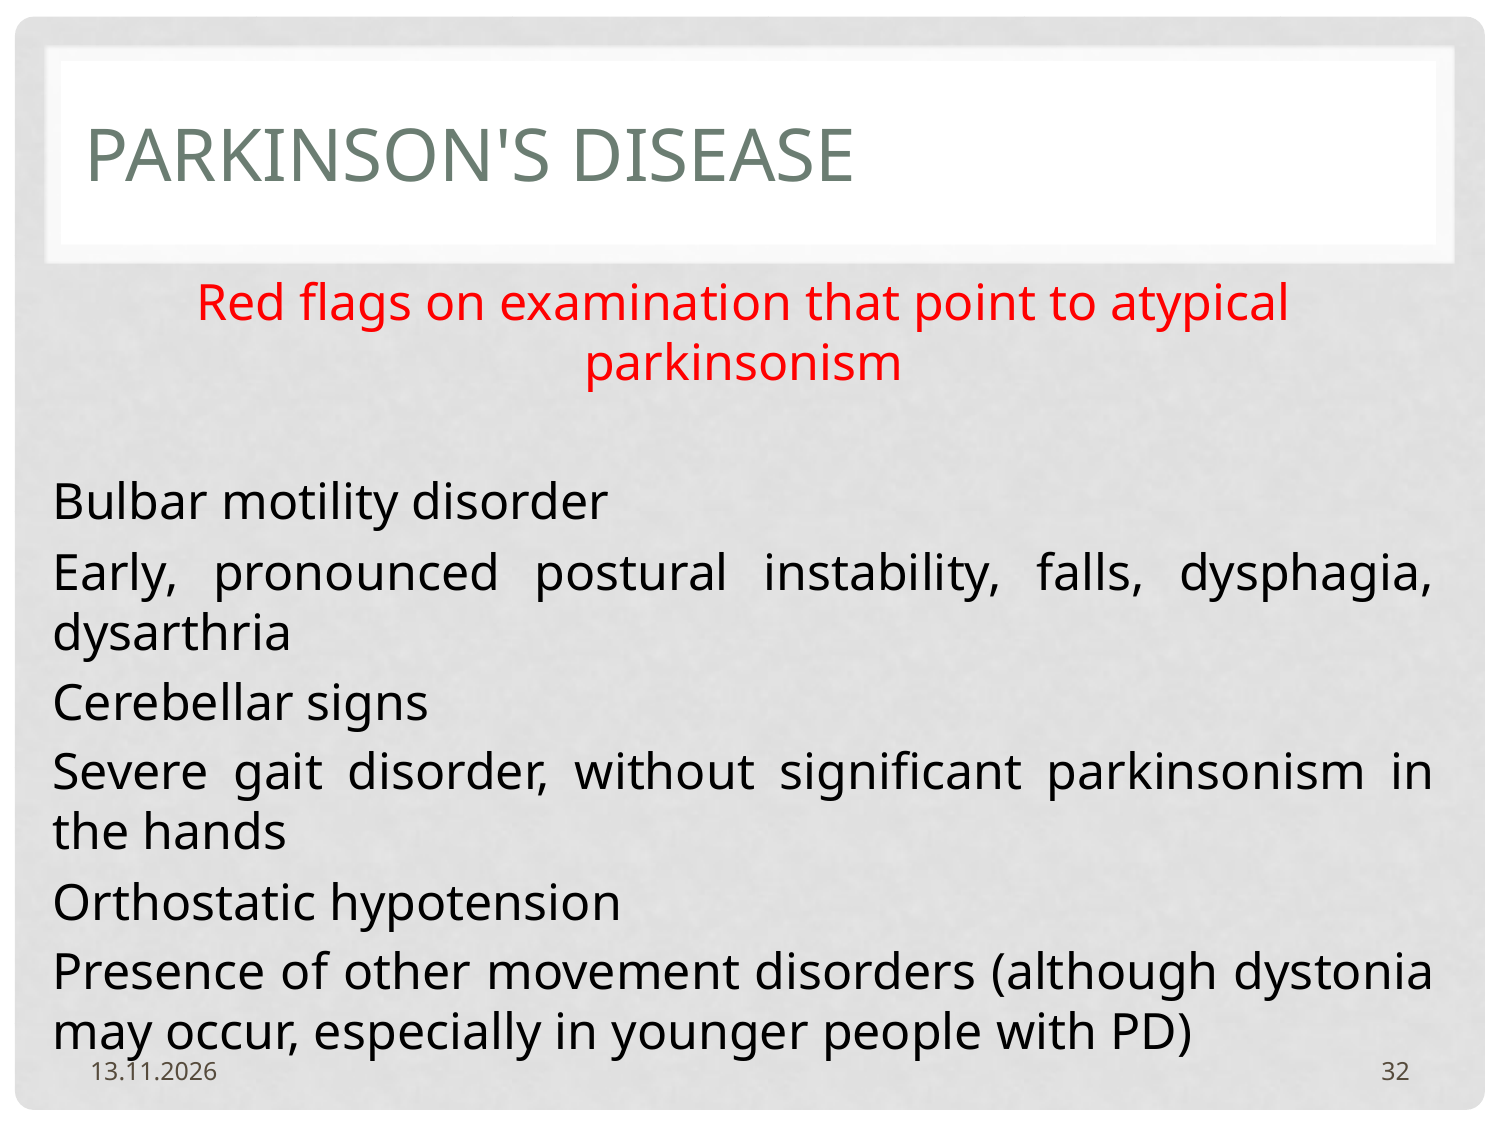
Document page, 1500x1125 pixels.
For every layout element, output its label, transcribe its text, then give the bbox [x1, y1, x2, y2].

list Red flags on examination that point to atypical parkinsonism Bulbar motility disorder Early, pronounced postural instability, falls, dysphagia, dysarthria Cerebellar signs Severe gait disorder, without significant parkinsonism in the hands Orthostatic hypotension Presence of other movement disorders (although dystonia may occur, especially in younger people with PD) [37, 262, 1450, 1075]
title PARKINSON'S DISEASE [69, 66, 1425, 238]
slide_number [75, 1042, 425, 1103]
slide_number 32 [1074, 1042, 1425, 1103]
